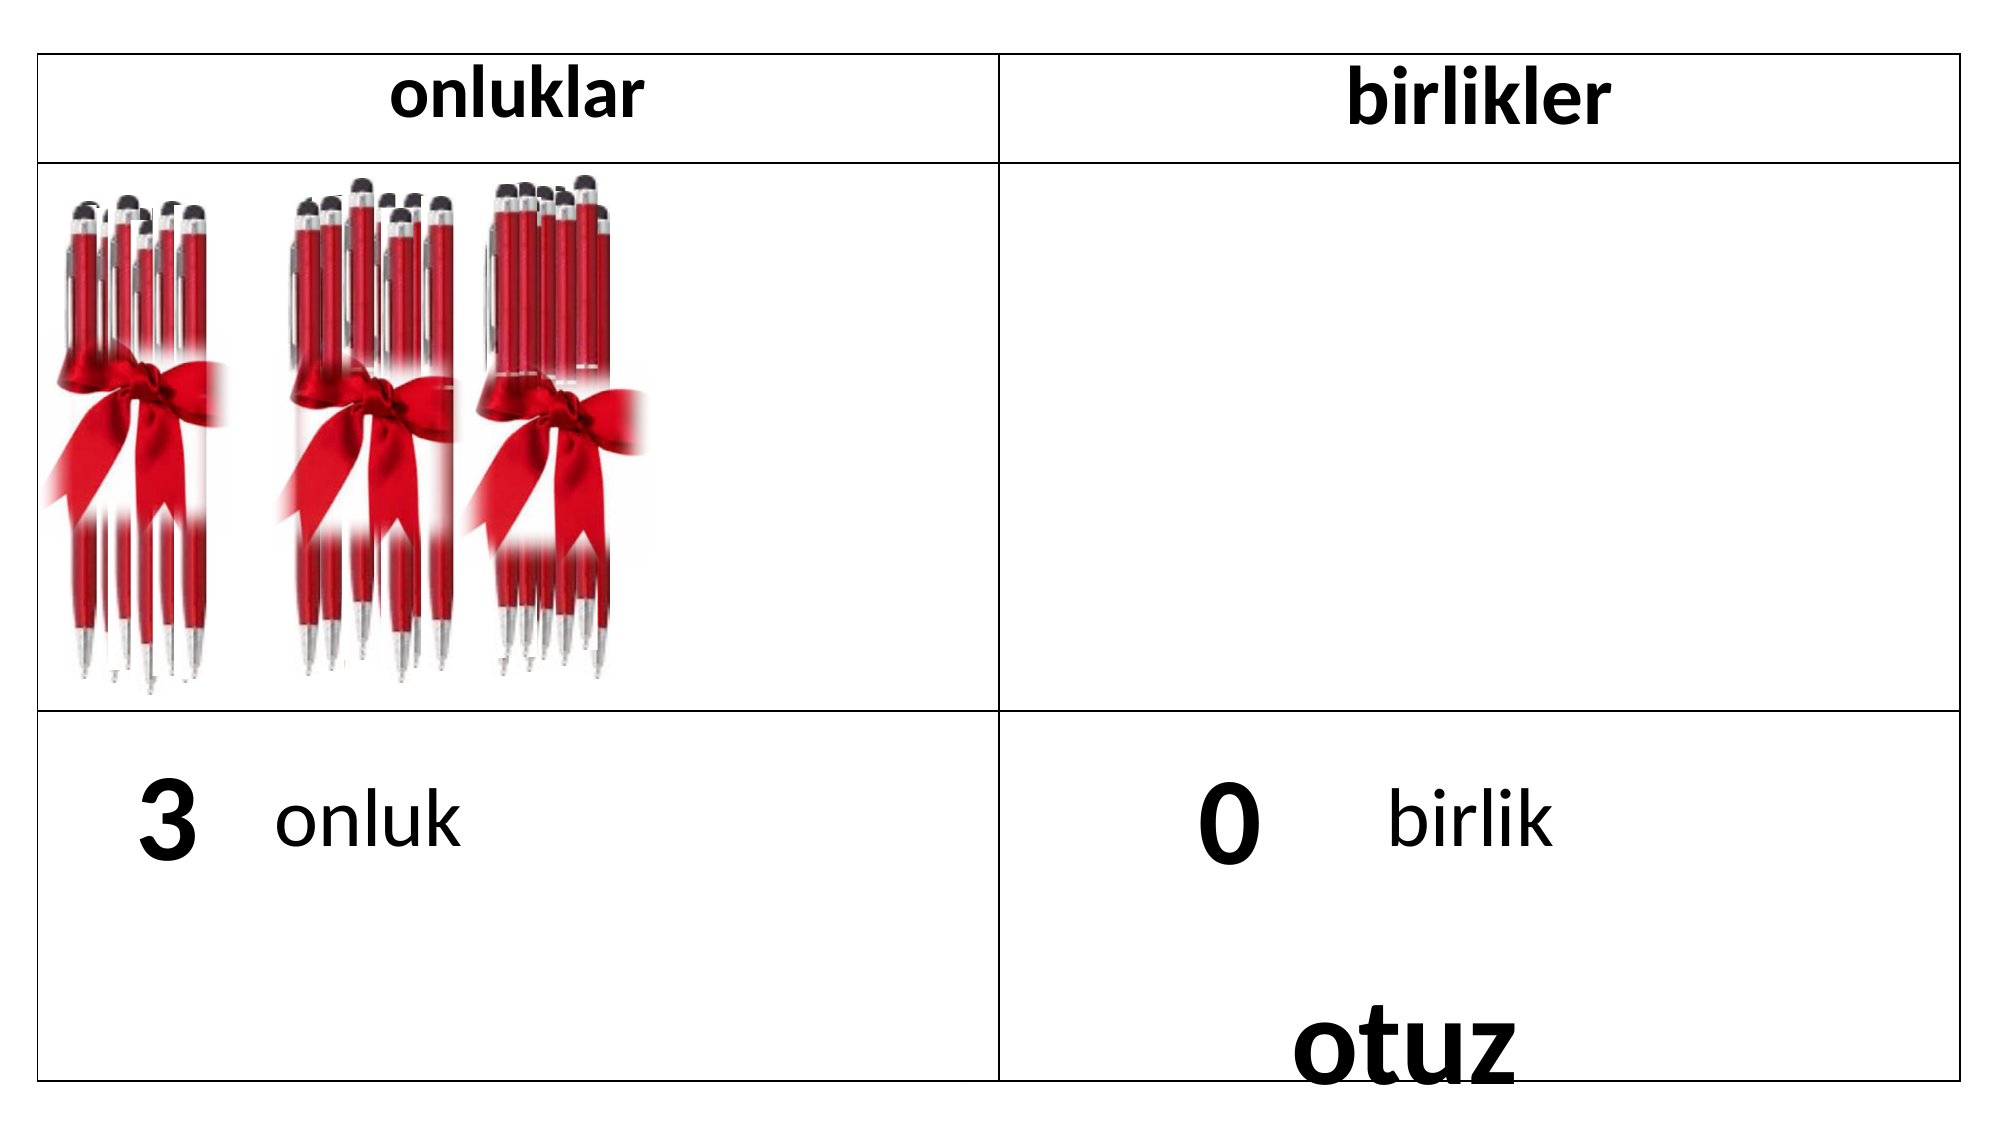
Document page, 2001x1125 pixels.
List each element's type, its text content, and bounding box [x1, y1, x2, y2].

table_cell [38, 712, 998, 1080]
footer Kazım KAT [662, 1042, 1338, 1103]
picture [270, 175, 653, 683]
table_cell [1000, 164, 1959, 710]
text_box otuz [1276, 952, 1919, 1117]
table_header onluklar [38, 55, 998, 162]
picture [37, 195, 234, 695]
table_cell [38, 164, 998, 710]
table_header birlikler [1000, 55, 1959, 162]
text_box birlik [1371, 755, 1569, 871]
text_box onluk [259, 755, 497, 871]
text_box 0 [1183, 732, 1301, 898]
table_cell [1000, 712, 1959, 1080]
text_box 3 [120, 727, 245, 893]
